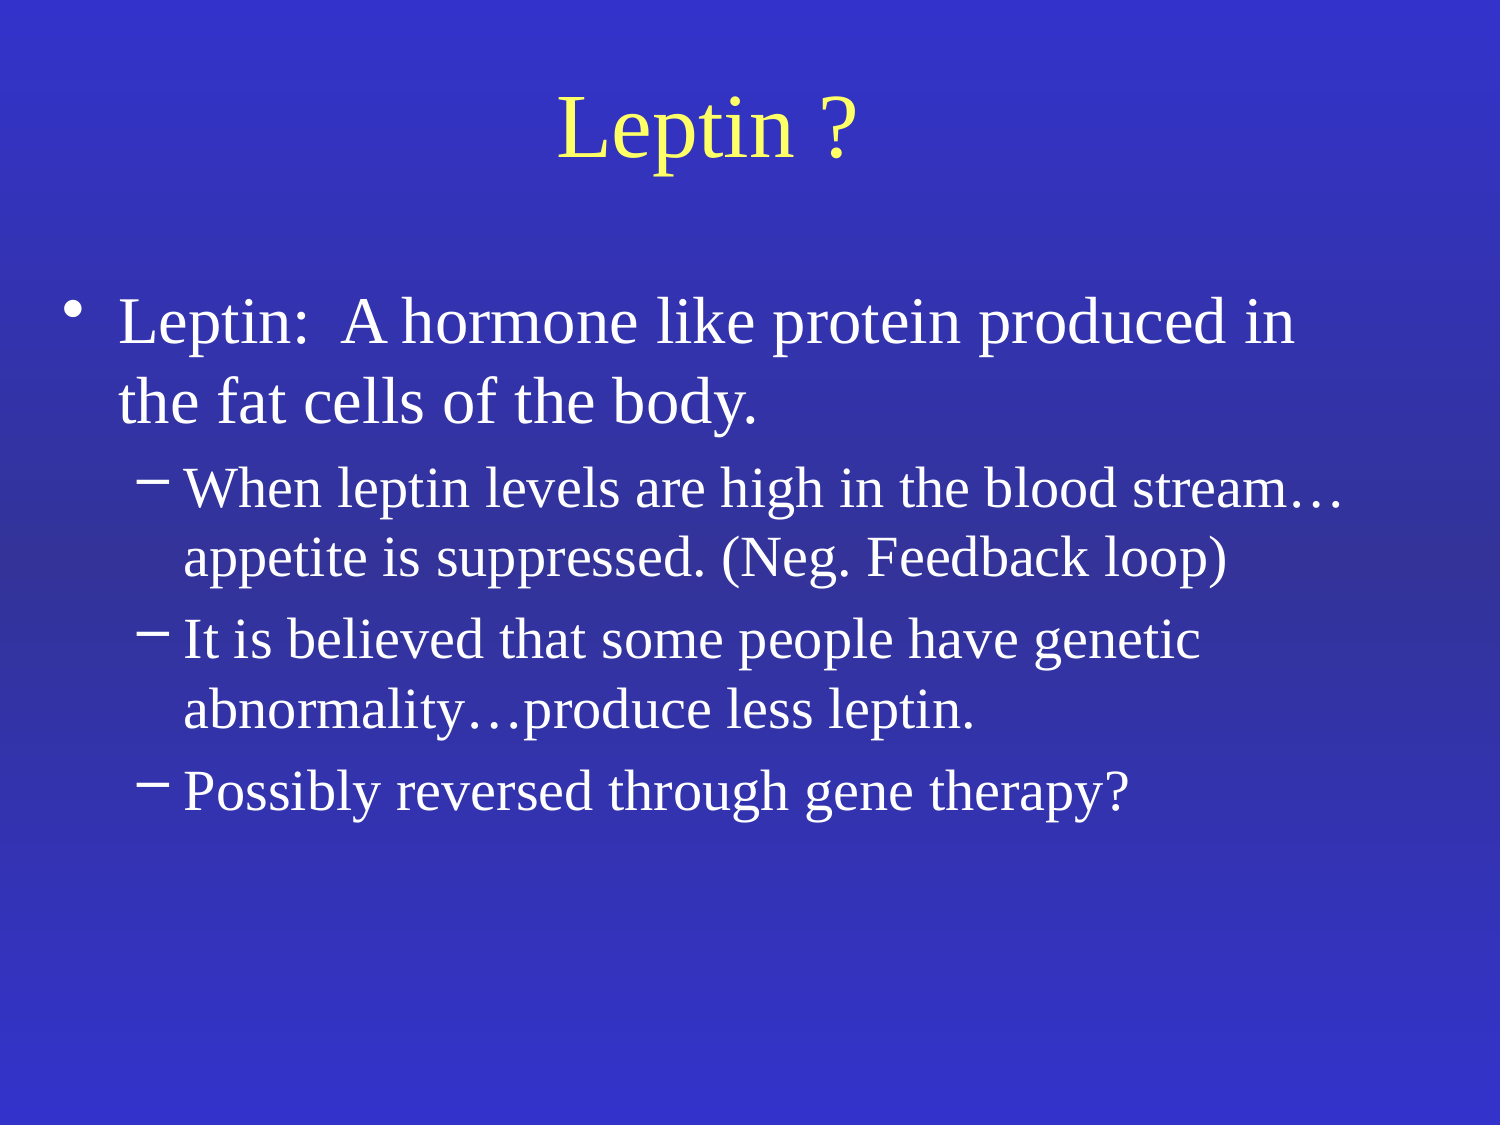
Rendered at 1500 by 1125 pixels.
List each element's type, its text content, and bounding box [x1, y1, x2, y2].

list Leptin: A hormone like protein produced in the fat cells of the body. When leptin levels are high in the blood stream…appetite is suppressed. (Neg. Feedback loop) It is believed that some people have genetic abnormality…produce less leptin. Possibly reversed through gene therapy? [46, 269, 1398, 1080]
title Leptin ? [70, 58, 1346, 184]
